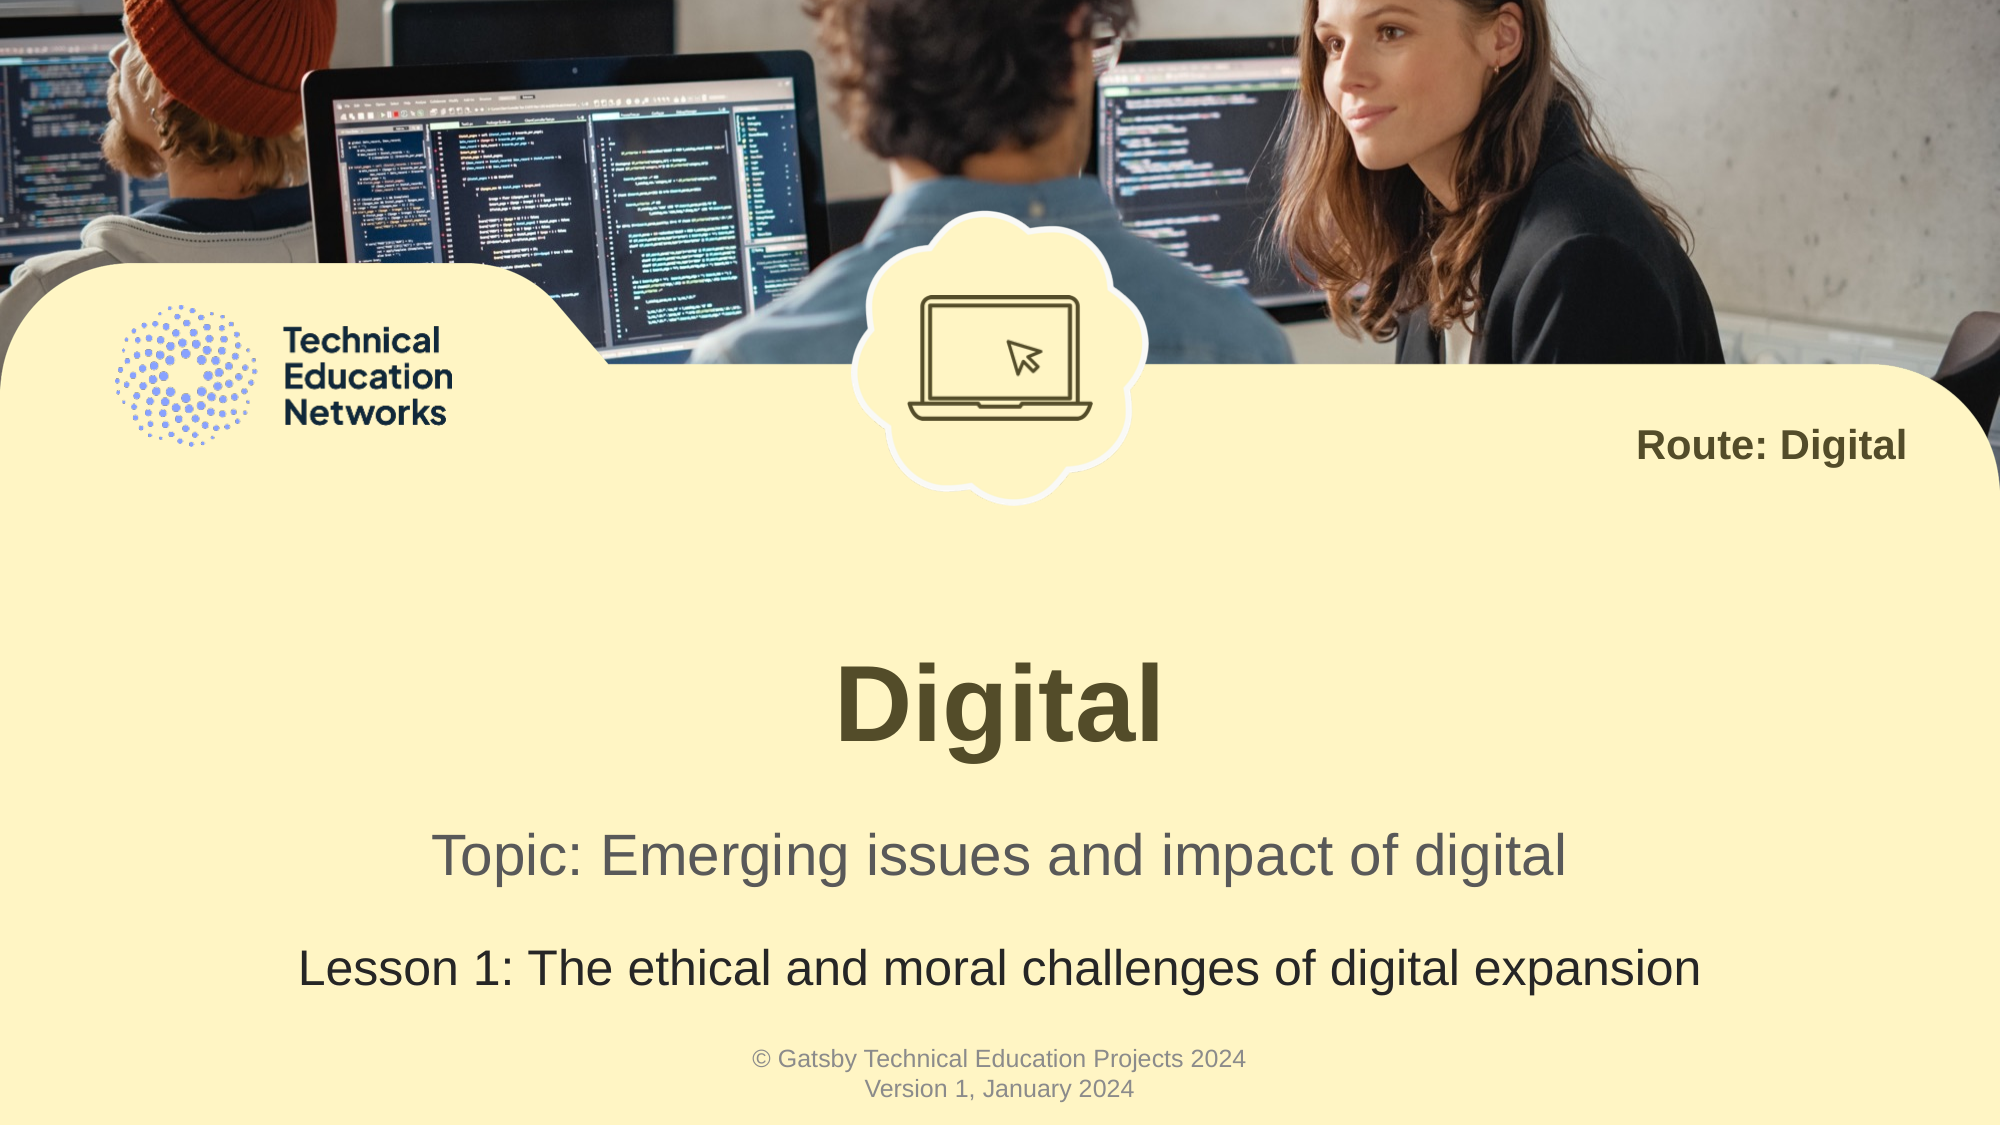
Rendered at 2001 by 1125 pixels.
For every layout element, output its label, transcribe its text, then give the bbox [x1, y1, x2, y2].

picture [0, 0, 2000, 1125]
title Digital [249, 629, 1750, 773]
list Lesson 1: The ethical and moral challenges of digital expansion [249, 922, 1750, 998]
subtitle Topic: Emerging issues and impact of digital [249, 804, 1750, 900]
list Route: Digital [999, 406, 1923, 494]
